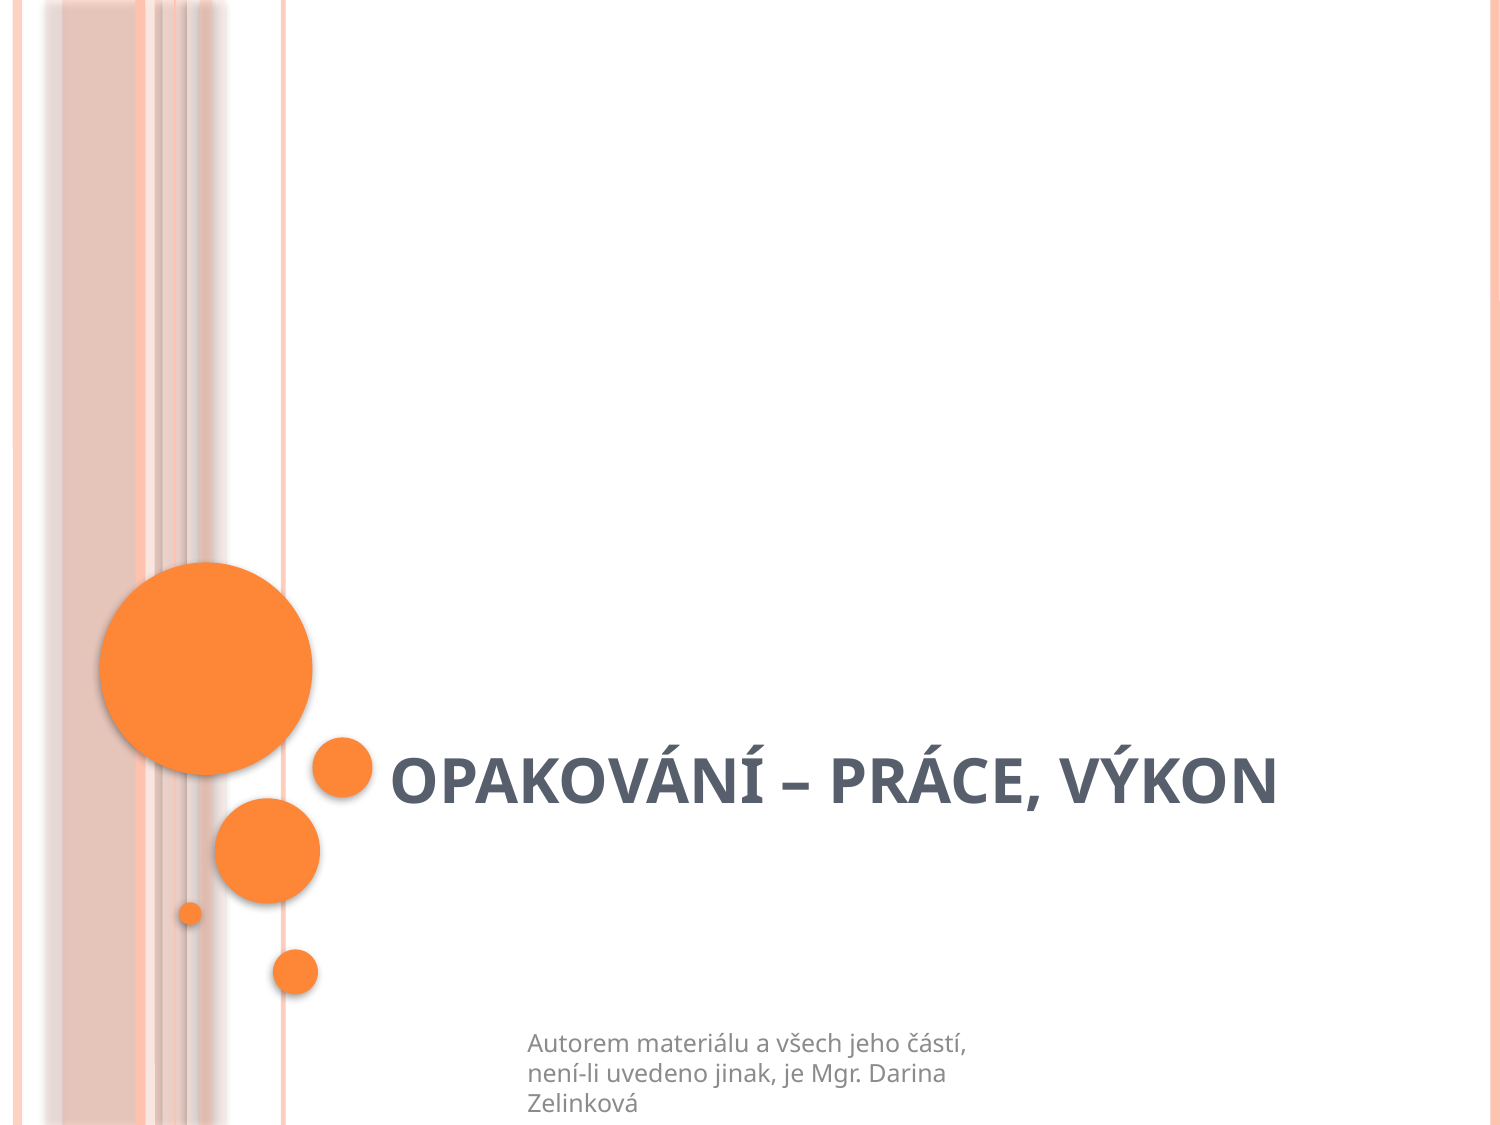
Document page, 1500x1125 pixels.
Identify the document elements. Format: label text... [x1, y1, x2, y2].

footer Autorem materiálu a všech jeho částí, není-li uvedeno jinak, je Mgr. Darina Zelinková [512, 1042, 988, 1103]
title Opakování – práce, výkon [375, 512, 1388, 824]
